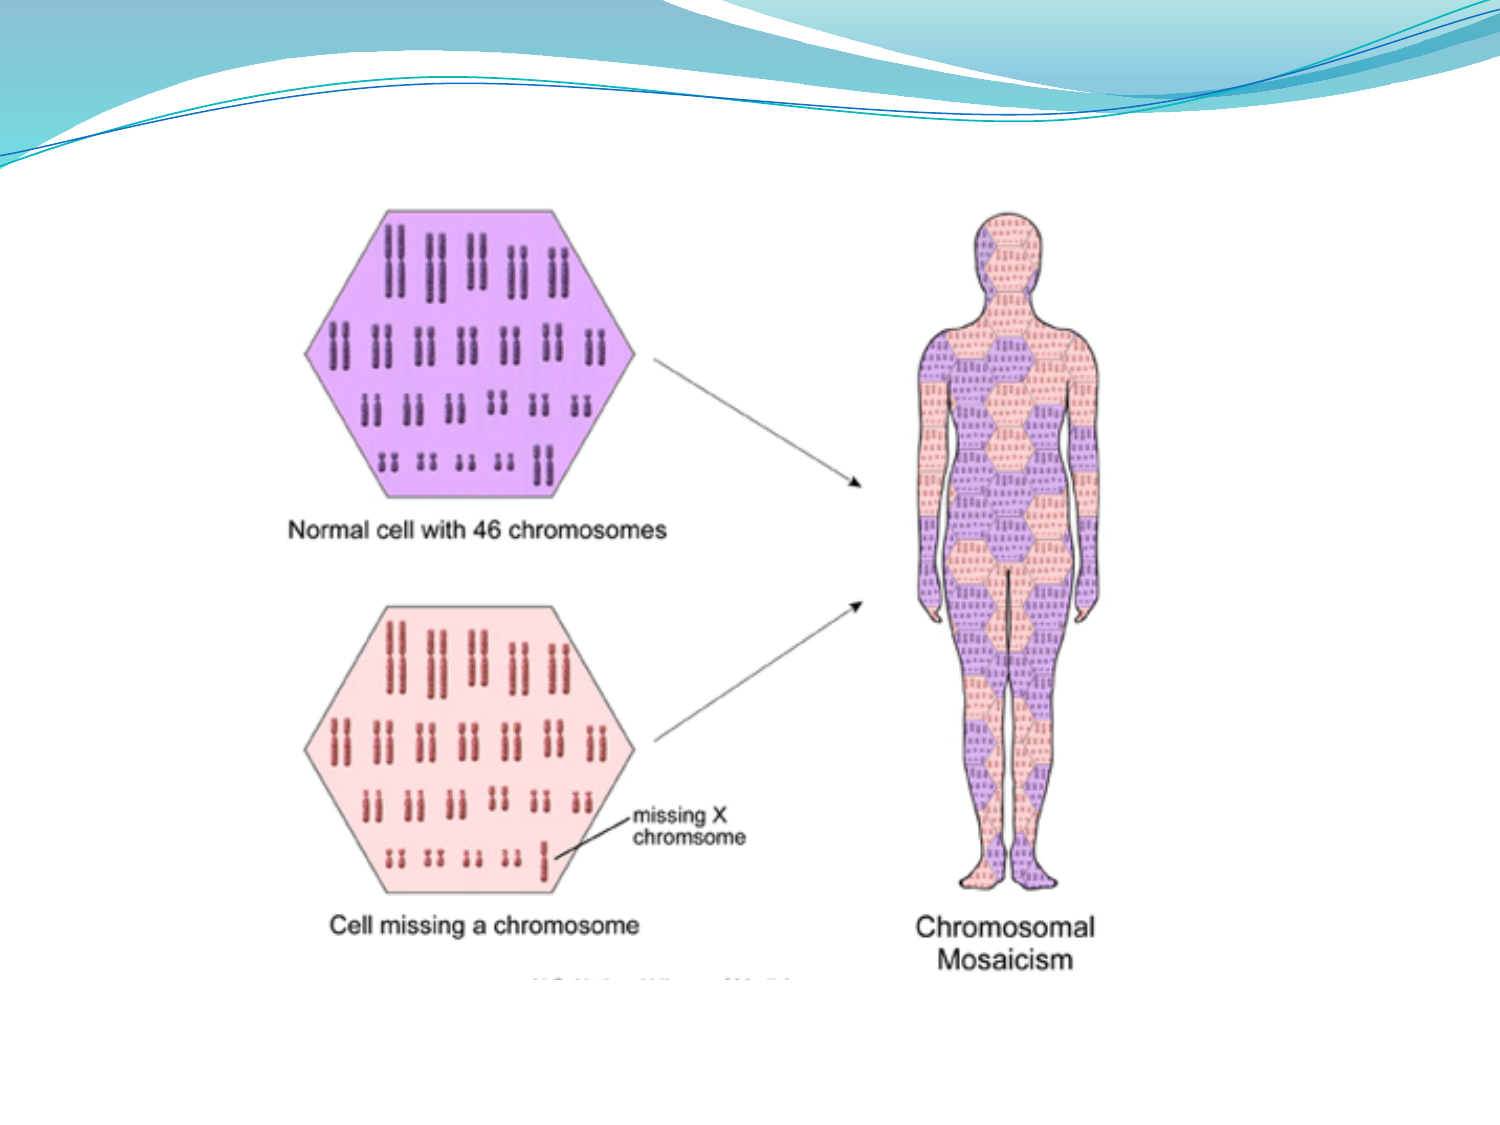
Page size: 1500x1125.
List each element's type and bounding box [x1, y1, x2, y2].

picture [274, 199, 1114, 981]
